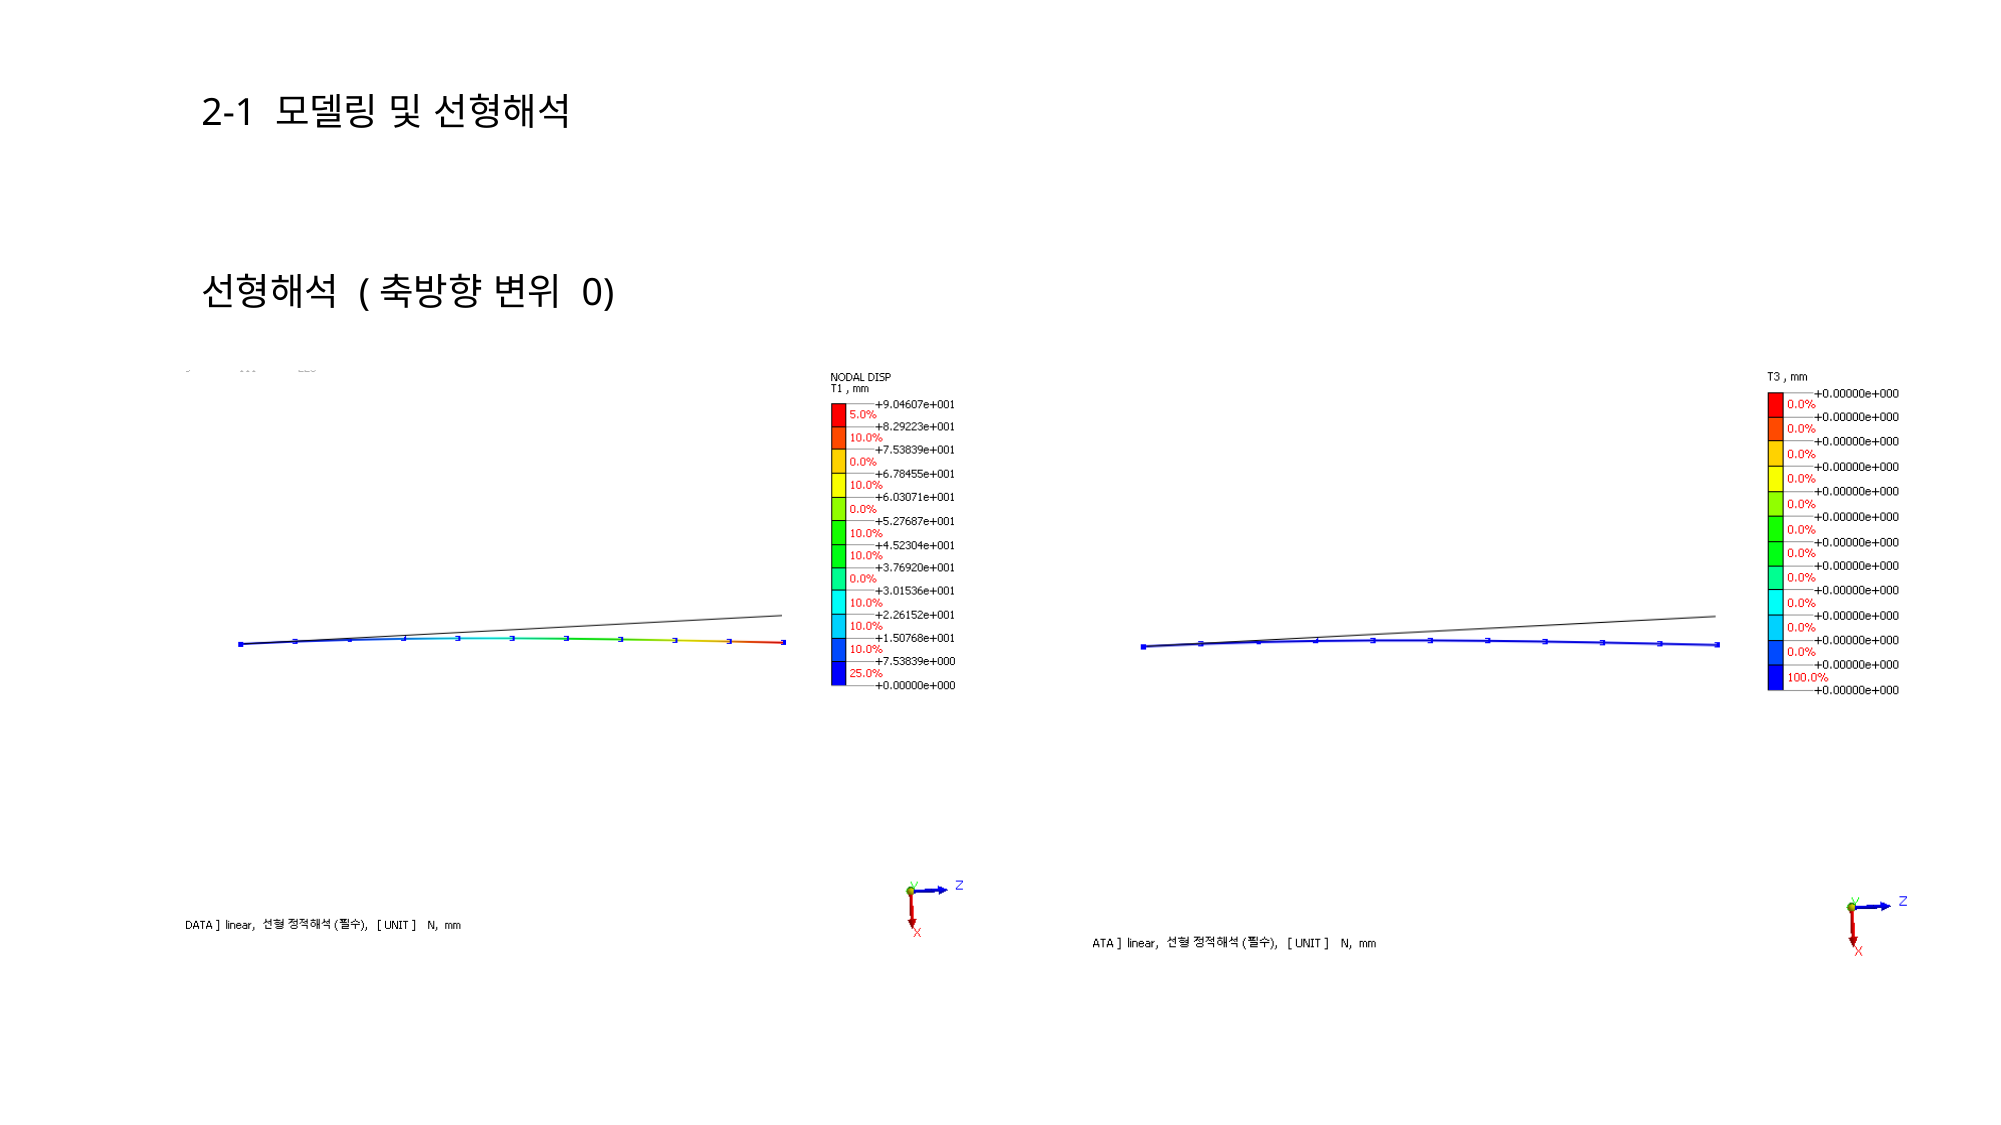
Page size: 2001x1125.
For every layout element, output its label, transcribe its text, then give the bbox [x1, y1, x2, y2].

picture [1093, 370, 1925, 959]
picture [186, 370, 981, 941]
text_box 2-1 모델링 및 선형해석 [186, 80, 743, 141]
text_box 선형해석 (축방향 변위 0) [186, 260, 699, 320]
